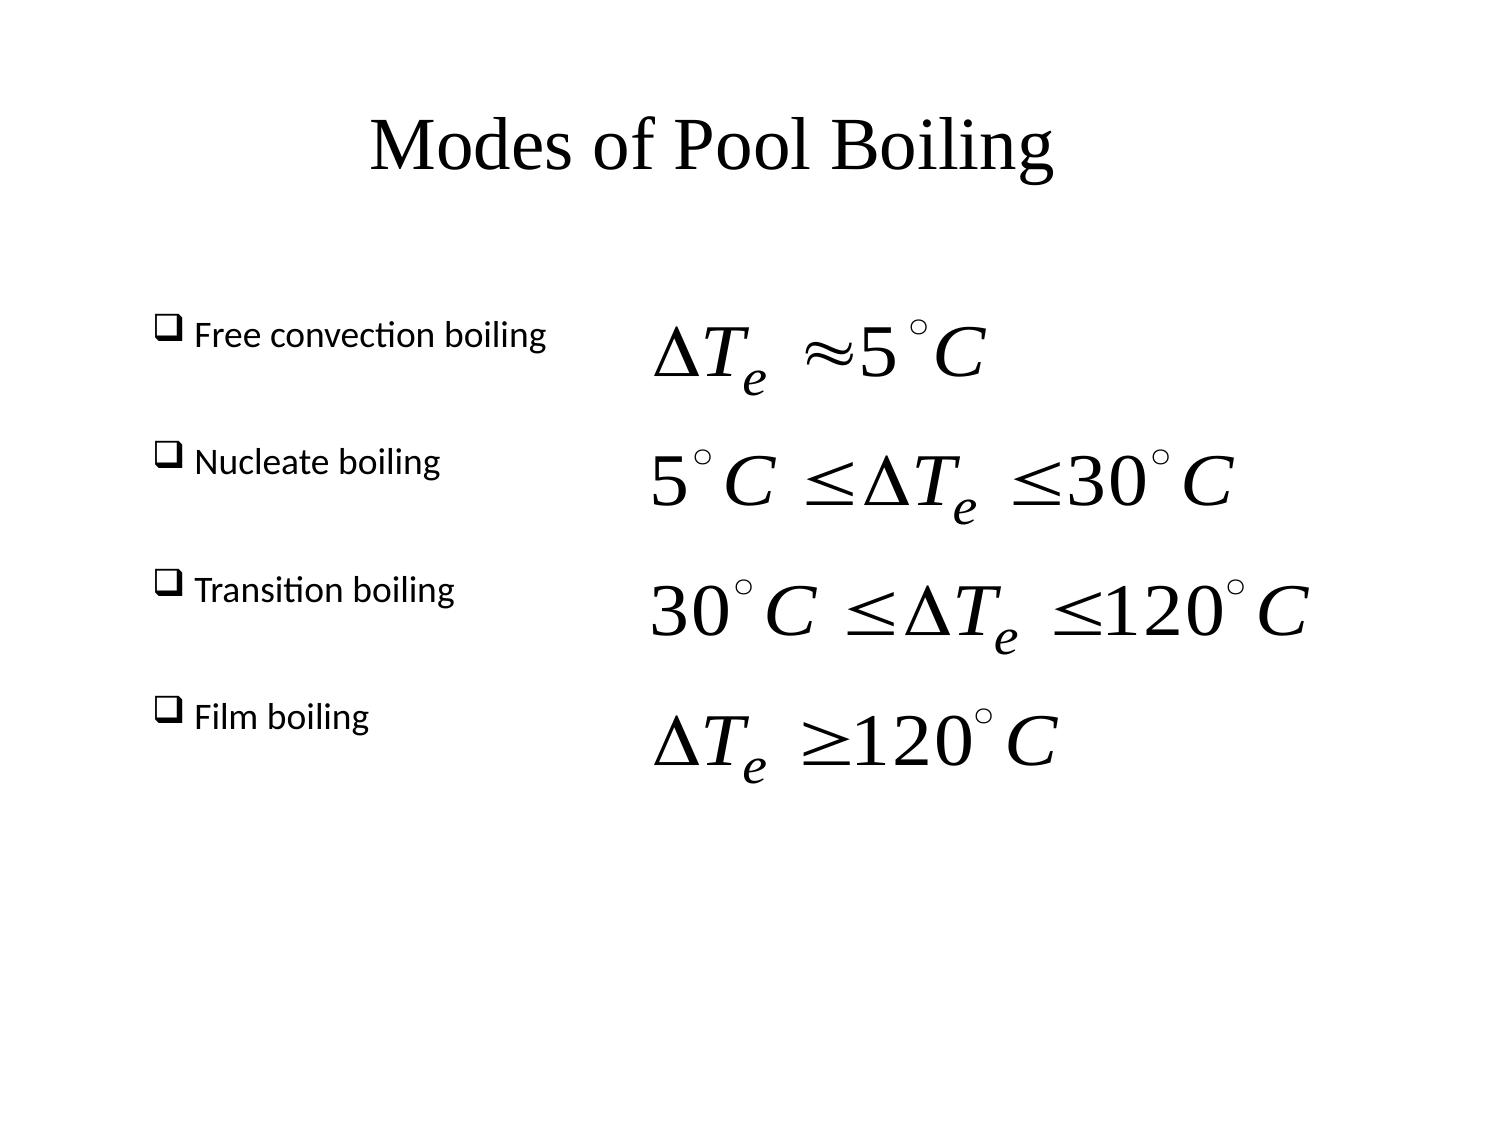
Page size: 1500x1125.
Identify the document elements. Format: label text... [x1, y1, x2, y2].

text_box Modes of Pool Boiling [299, 87, 1125, 238]
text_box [137, 287, 1332, 801]
